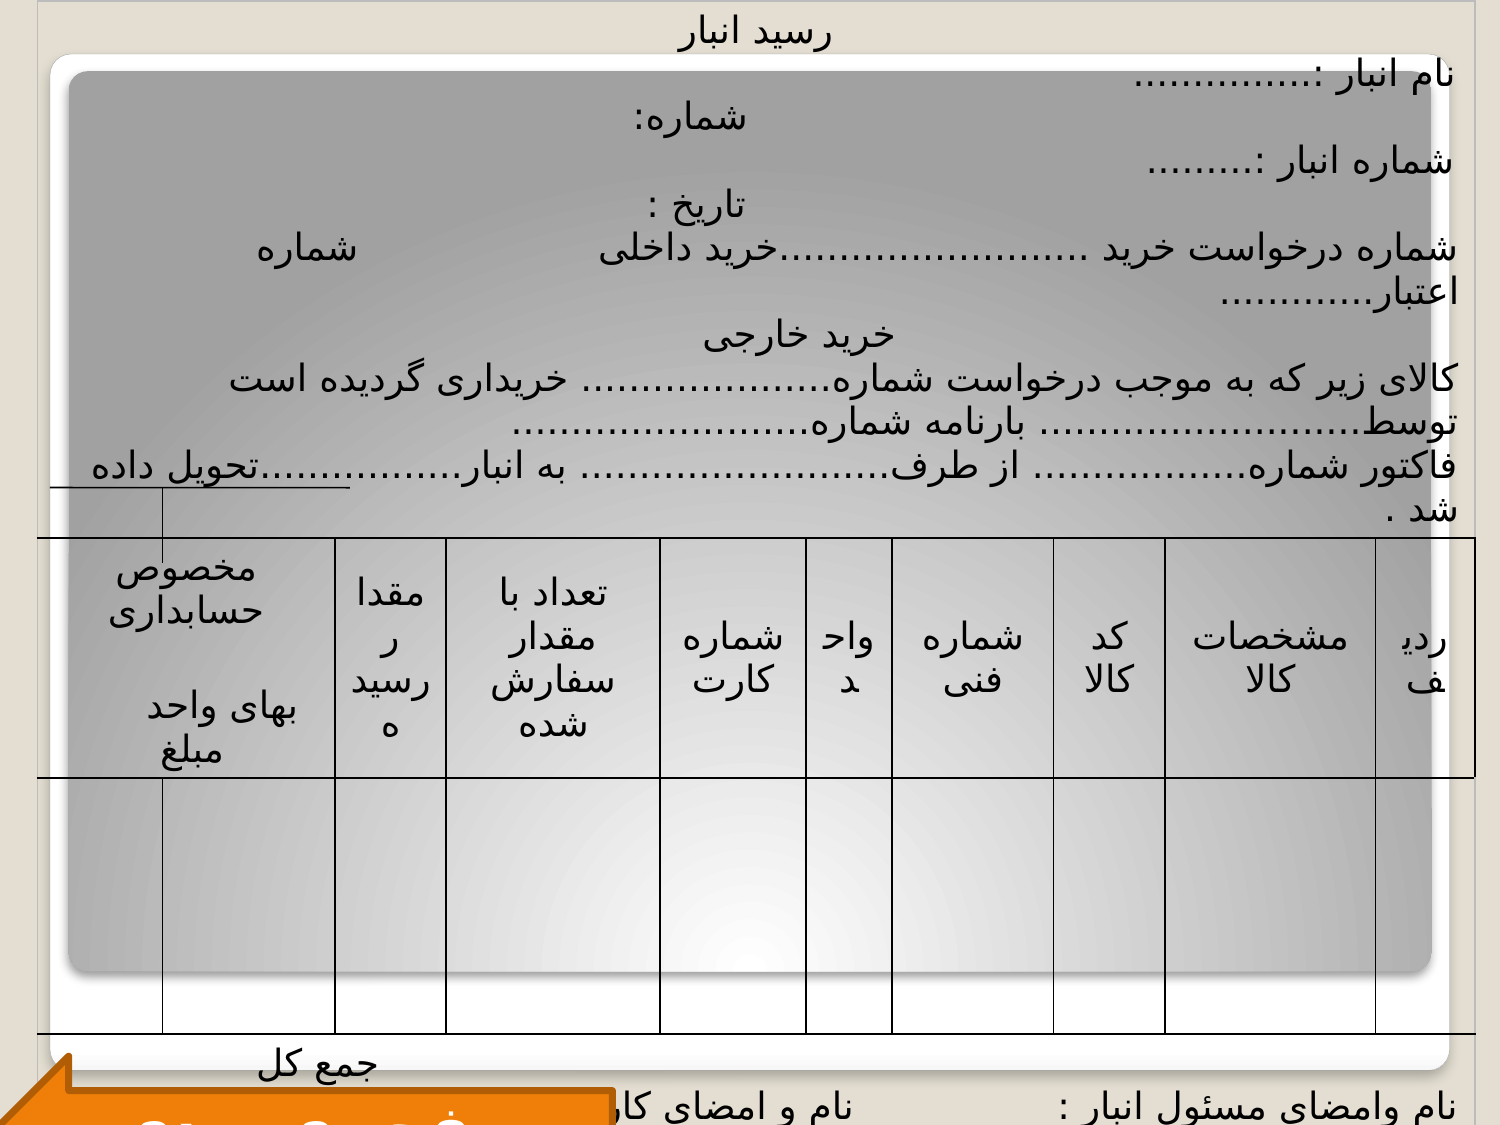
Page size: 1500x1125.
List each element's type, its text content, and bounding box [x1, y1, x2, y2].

table_cell کد کالا [1054, 539, 1164, 777]
table_cell مقدار رسیده [336, 539, 445, 777]
text_box صفحه ی بعدی [0, 1052, 616, 1125]
table_cell [661, 779, 805, 1033]
table_cell واحد [807, 539, 891, 777]
table_cell مخصوص حسابداری بهای واحد مبلغ [38, 539, 334, 777]
table_cell [447, 779, 659, 1033]
table_cell [1376, 779, 1474, 1033]
table_cell [807, 779, 891, 1033]
table_cell [163, 779, 334, 1033]
table_cell ردیف [1376, 539, 1474, 777]
table_cell [38, 779, 162, 1033]
table_cell شماره فنی [893, 539, 1053, 777]
table_header رسید انبار نام انبار :............... شماره: شماره انبار :......... تاریخ : شماره درخواست خرید ..........................خرید داخلی شماره اعتبار............. خرید خارجی کالای زیر که به موجب درخواست شماره..................... خریداری گردیده است توسط........................... بارنامه شماره......................... فاکتور شماره.................. از طرف.......................... به انبار.................تحویل داده شد . [38, 2, 1474, 537]
table_cell [1166, 779, 1375, 1033]
table_cell [1054, 779, 1164, 1033]
table_cell تعداد با مقدار سفارش شده [447, 539, 659, 777]
table_cell مشخصات کالا [1166, 539, 1375, 777]
table_cell [336, 779, 445, 1033]
table_cell جمع کل نام وامضای مسئول انبار : نام و امضای کار پرداز : نام وامضای تحویل دهنده : در کارت انبار ثبت گردید در کارت حسابداری انبار ثبت شد . شماره سند حسابداری تاریخ سند نام وامضای حسابدار انبار [38, 1035, 1474, 1125]
table_cell شماره کارت [661, 539, 805, 777]
table_cell [893, 779, 1053, 1033]
